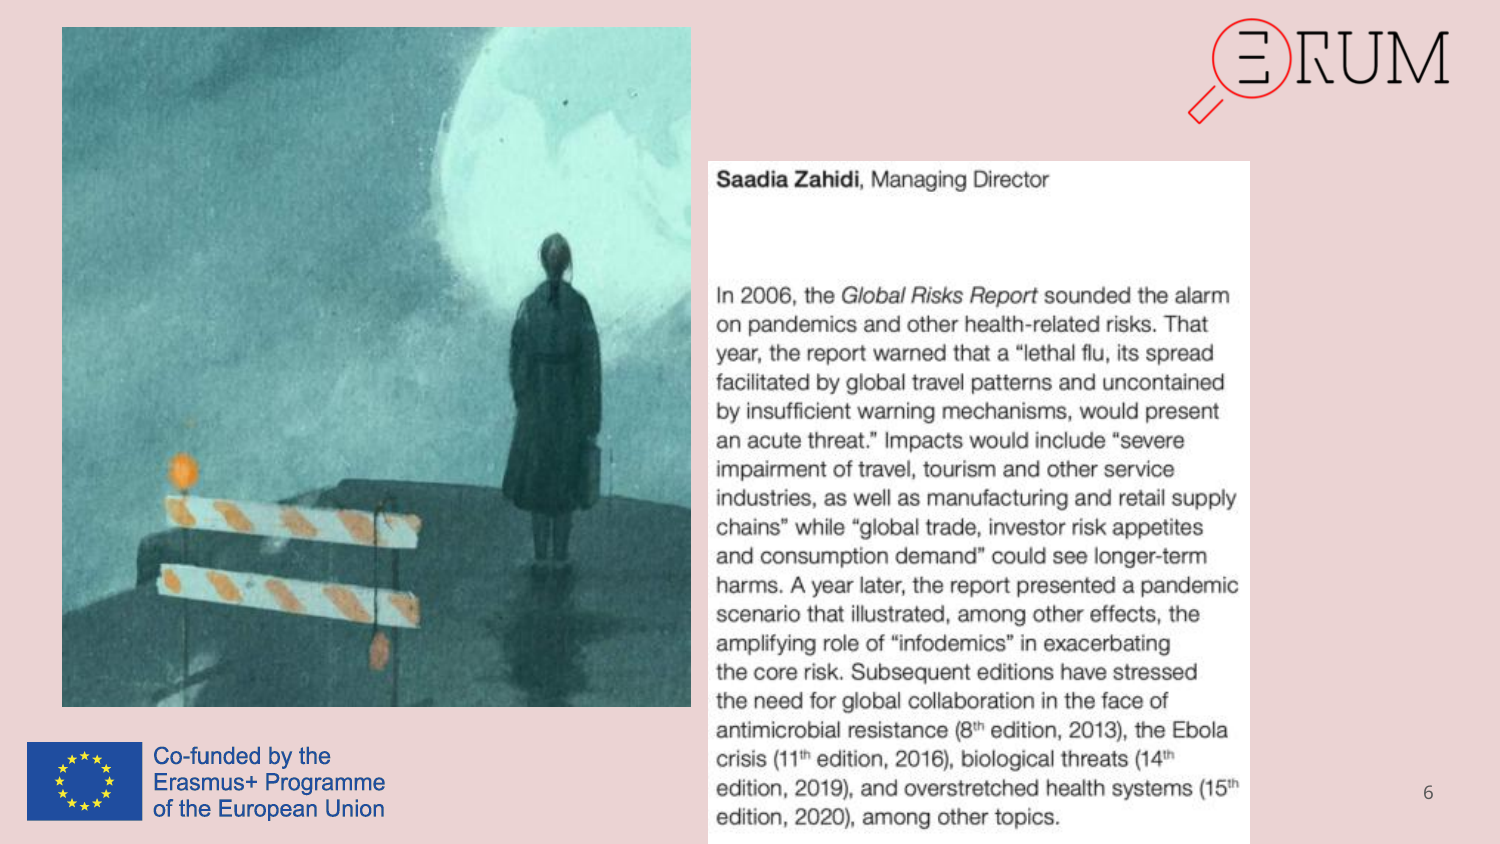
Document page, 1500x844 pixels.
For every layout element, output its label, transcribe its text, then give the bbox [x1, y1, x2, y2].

picture [27, 742, 385, 821]
picture [62, 26, 692, 707]
picture [708, 161, 1250, 844]
picture [1136, 0, 1500, 137]
slide_number 6 [1358, 761, 1449, 826]
